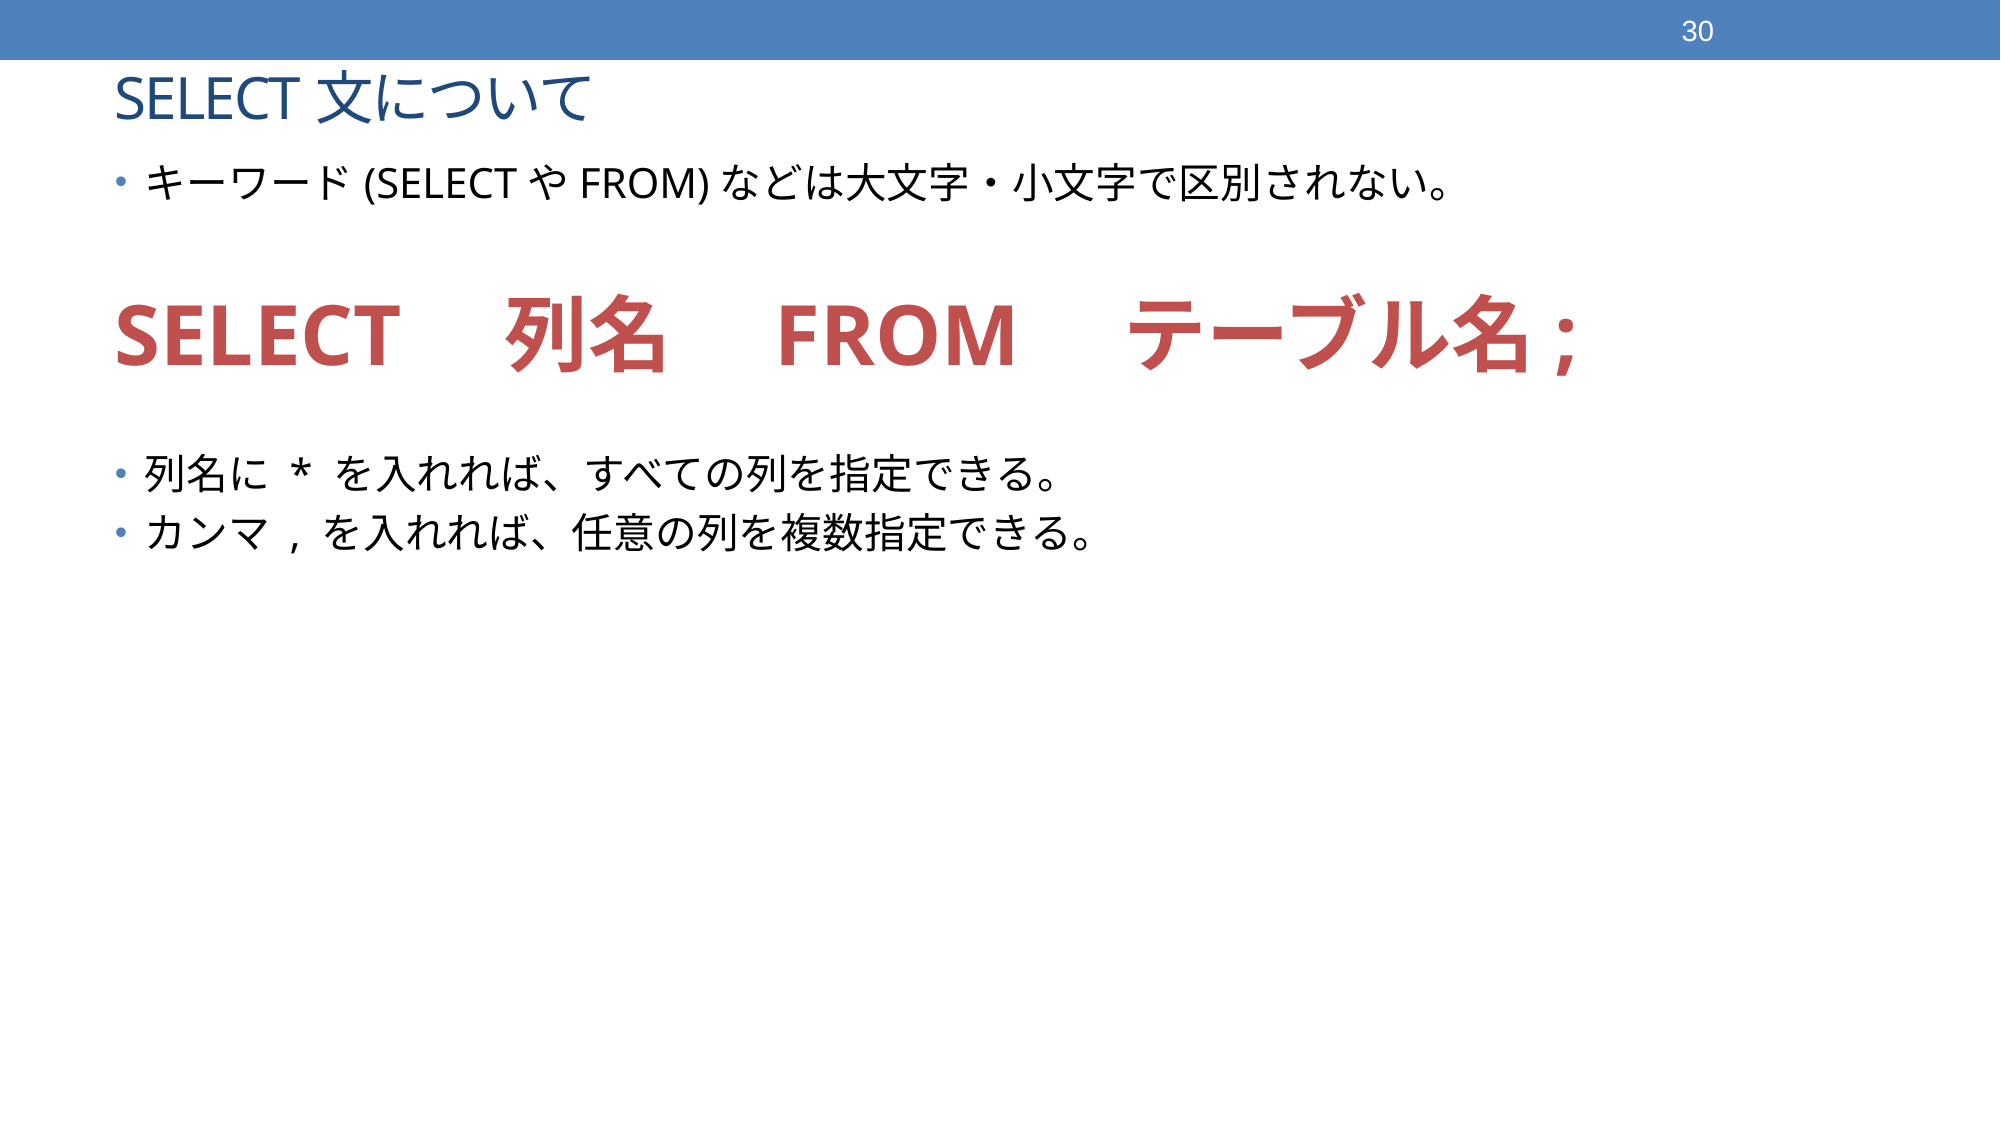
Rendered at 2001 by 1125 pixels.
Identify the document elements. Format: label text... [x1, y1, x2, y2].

list キーワード(SELECTやFROM)などは大文字・小文字で区別されない。 SELECT 列名 FROM テーブル名; 列名に * を入れれば、すべての列を指定できる。 カンマ , を入れれば、任意の列を複数指定できる。 [99, 149, 1900, 1063]
slide_number 30 [1666, 3, 1900, 57]
title SELECT文について [99, 59, 1900, 133]
